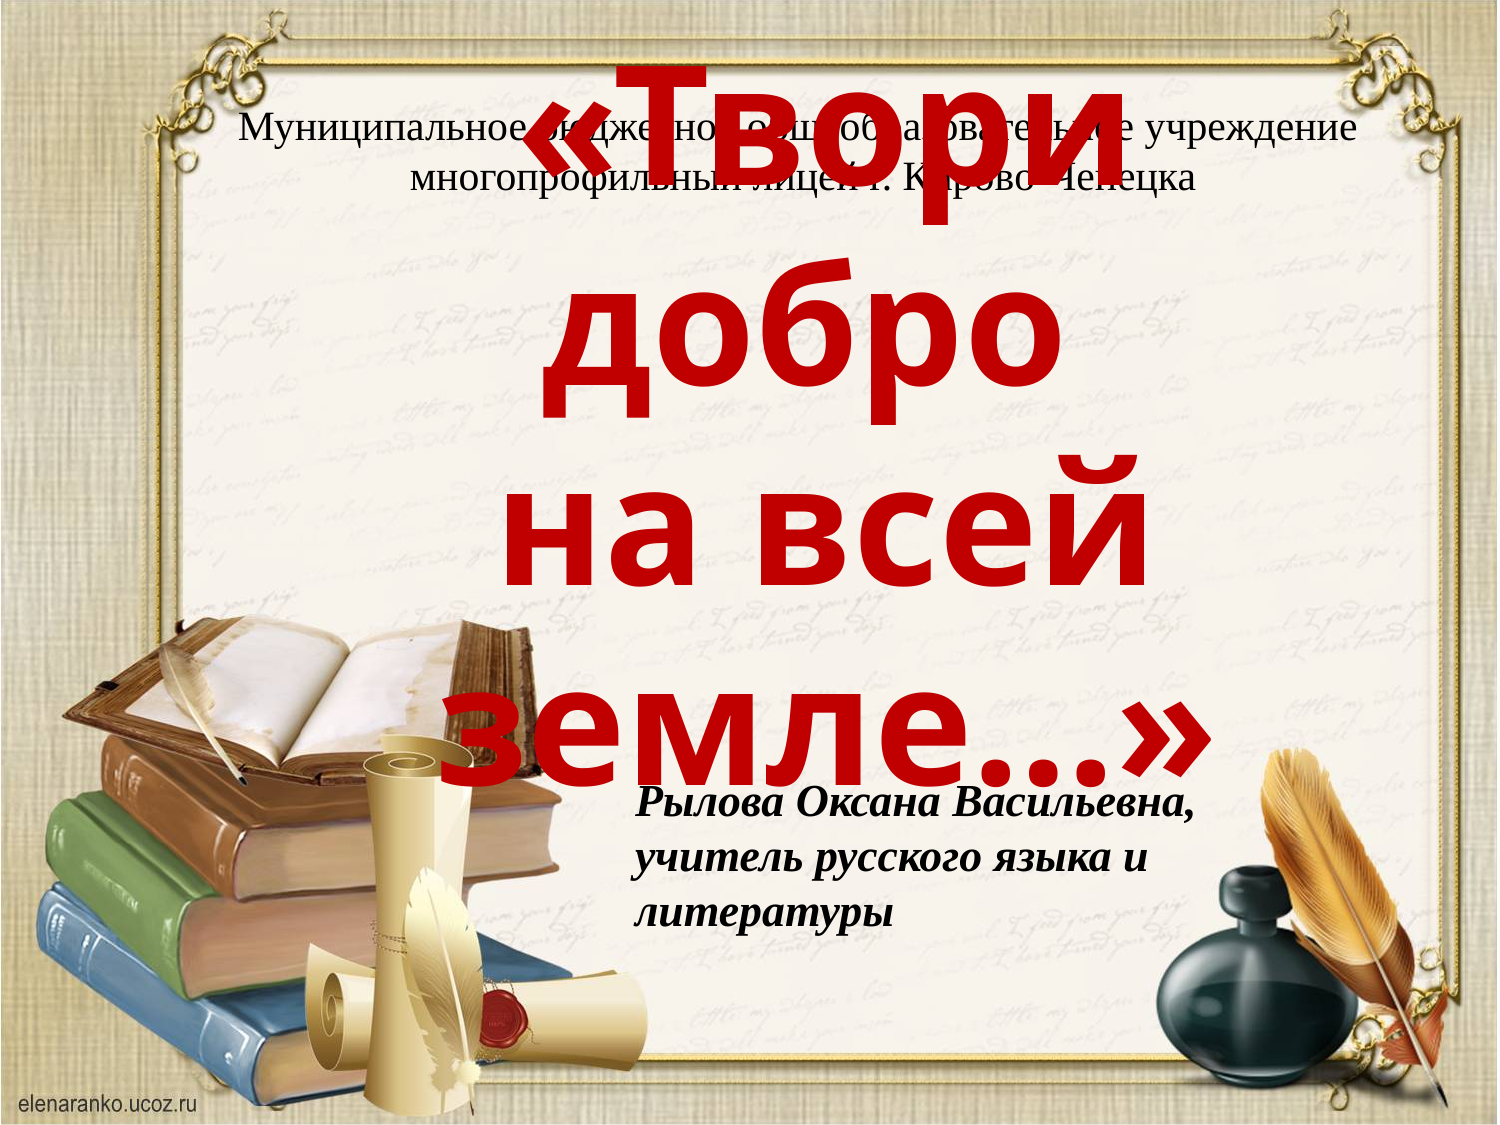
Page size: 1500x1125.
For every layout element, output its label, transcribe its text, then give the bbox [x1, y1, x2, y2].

text_box «Твори добро на всей земле…» [229, 359, 1423, 478]
text_box Муниципальное бюджетное общеобразовательное учреждение многопрофильный лицей г. Кирово-Чепецка [206, 89, 1400, 208]
picture [0, 0, 1500, 1125]
subtitle Рылова Оксана Васильевна, учитель русского языка и литературы [620, 763, 1275, 953]
